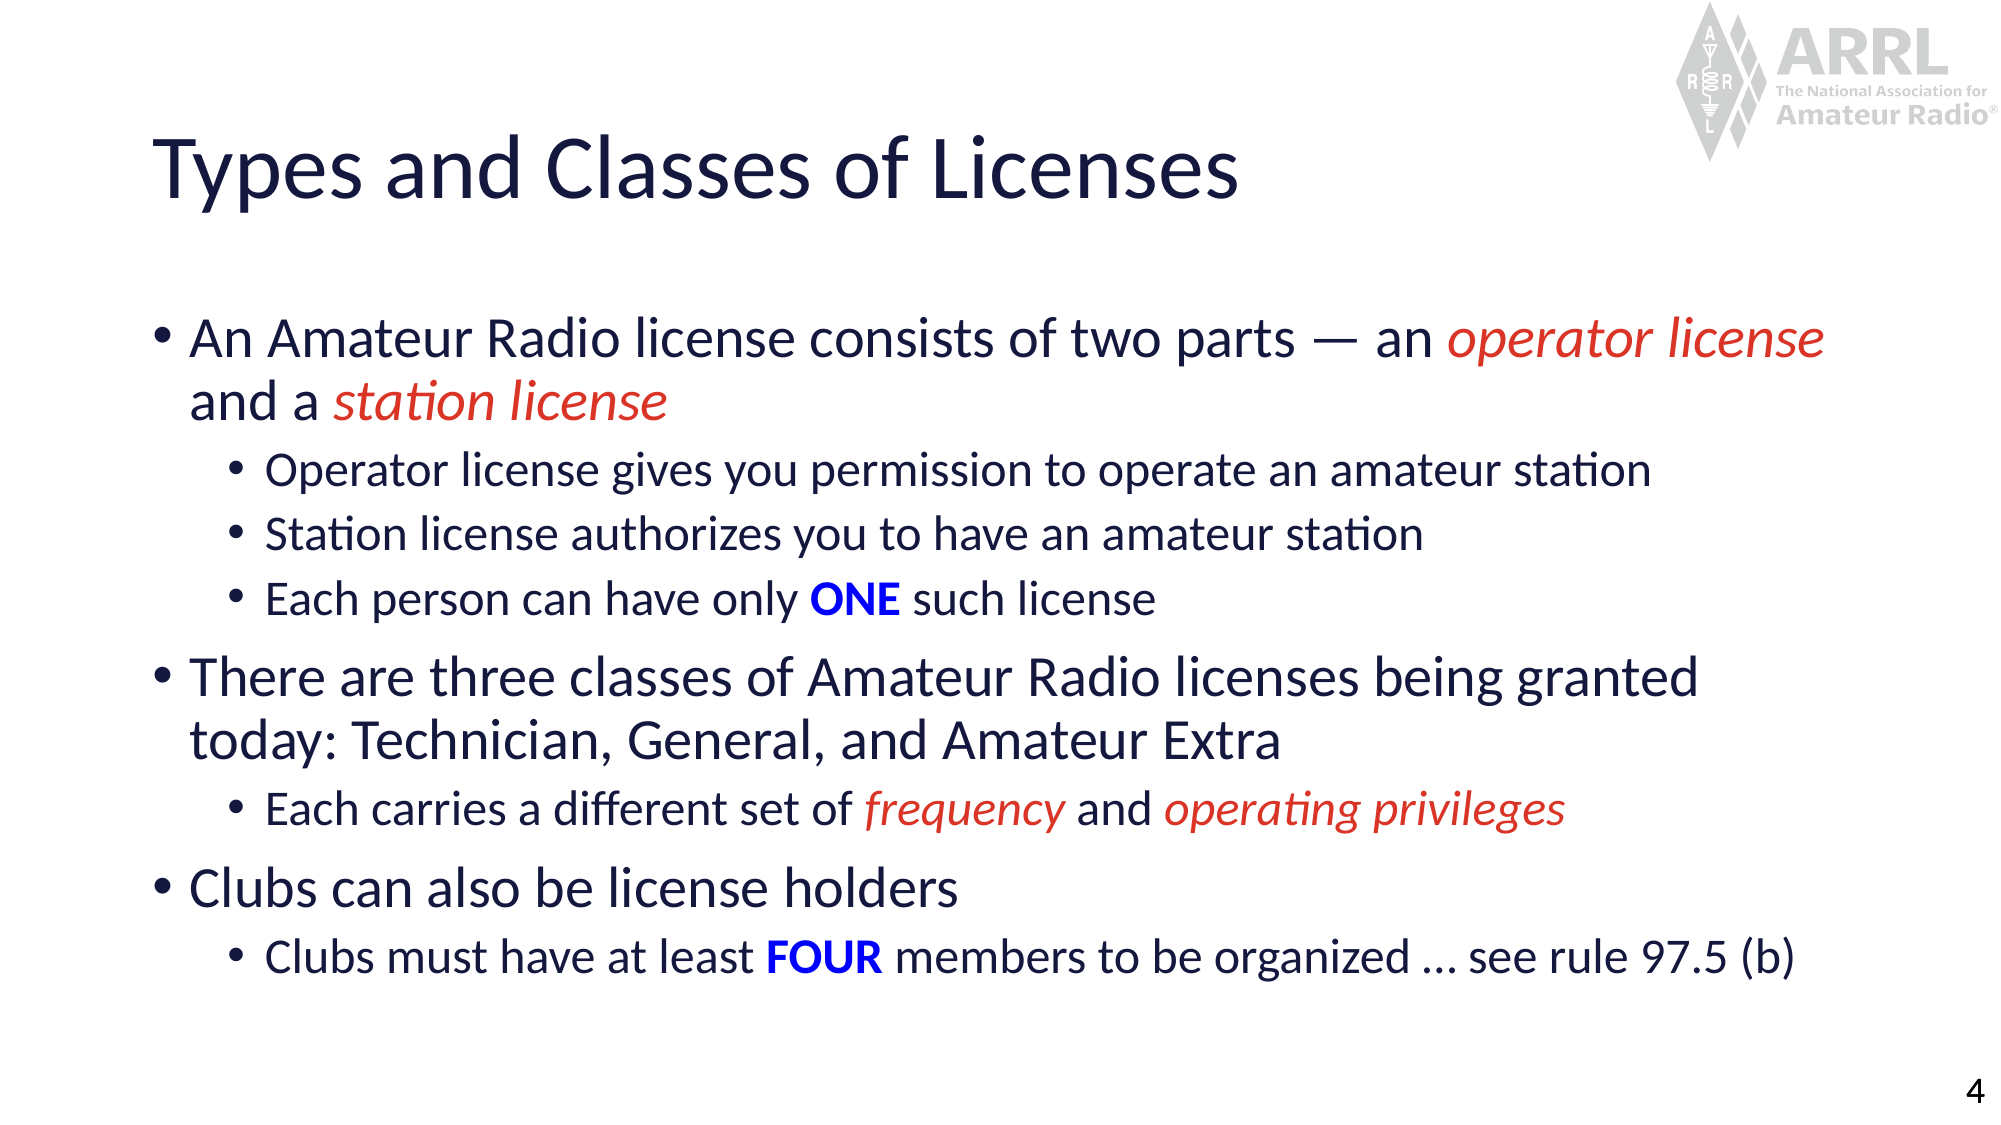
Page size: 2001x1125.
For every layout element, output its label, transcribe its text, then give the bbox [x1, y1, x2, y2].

picture [1674, 0, 2000, 164]
list An Amateur Radio license consists of two parts — an operator license and a station license Operator license gives you permission to operate an amateur station Station license authorizes you to have an amateur station Each person can have only ONE such license There are three classes of Amateur Radio licenses being granted today: Technician, General, and Amateur Extra Each carries a different set of frequency and operating privileges Clubs can also be license holders Clubs must have at least FOUR members to be organized … see rule 97.5 (b) [137, 299, 1863, 1014]
title Types and Classes of Licenses [137, 59, 1863, 278]
